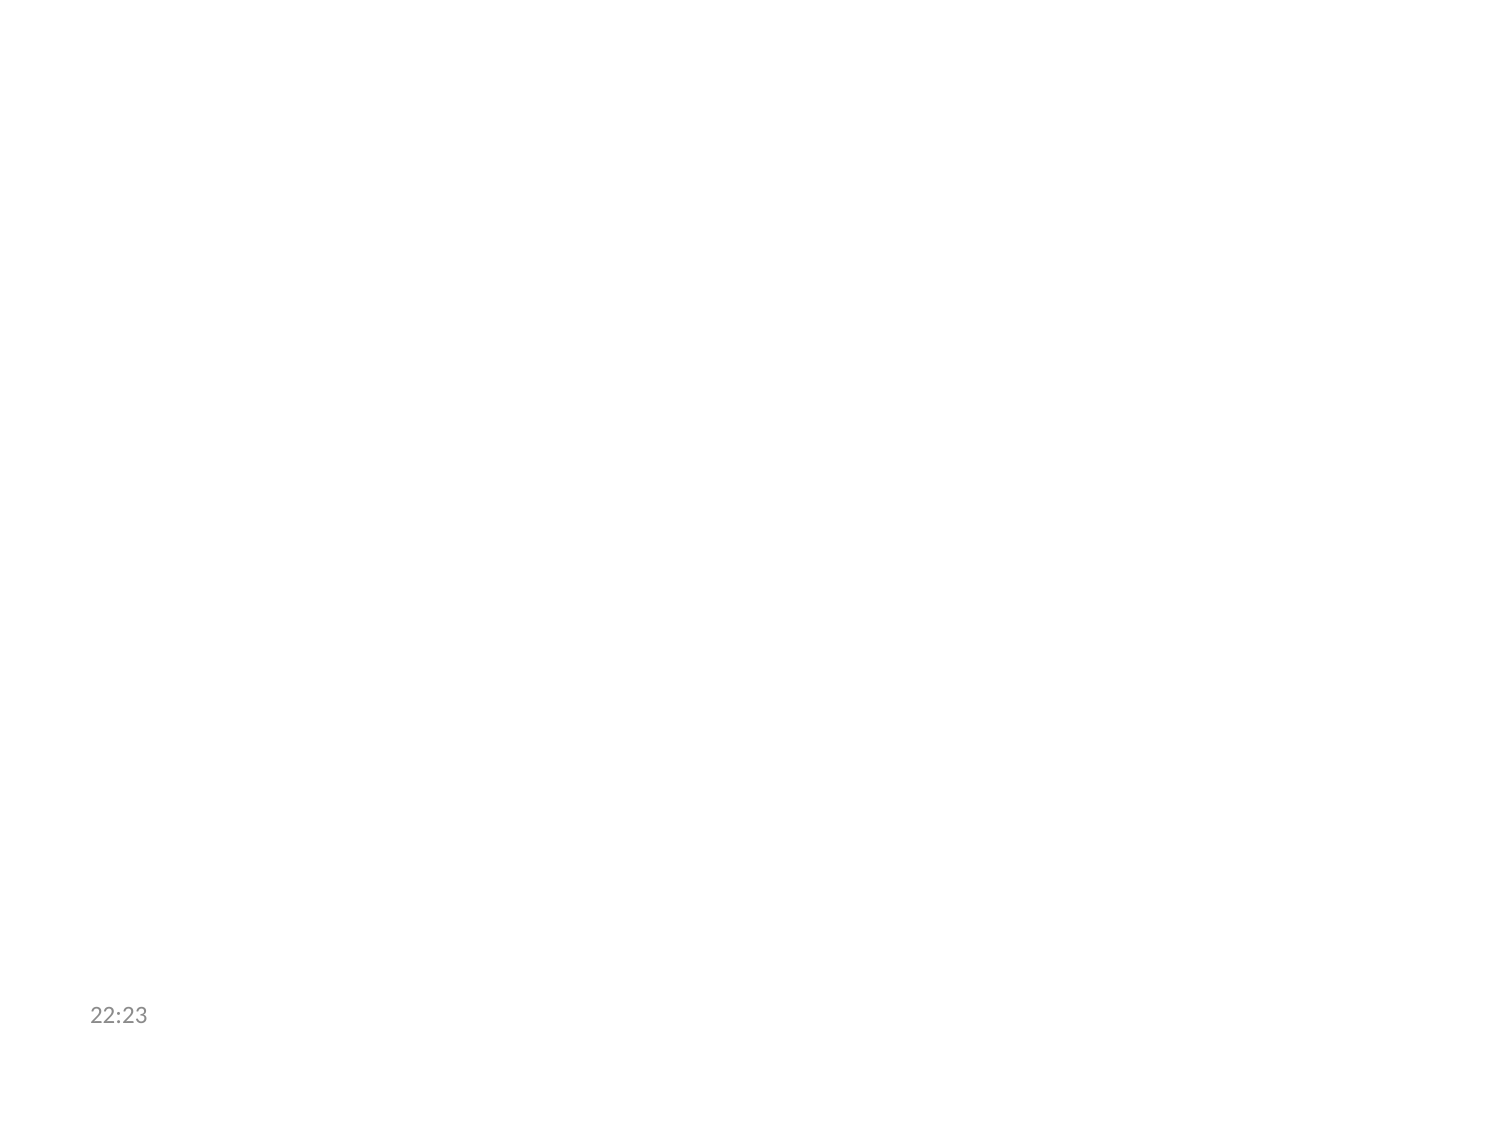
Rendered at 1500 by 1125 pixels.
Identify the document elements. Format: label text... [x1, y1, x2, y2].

text_box 15:35 [75, 983, 425, 1044]
